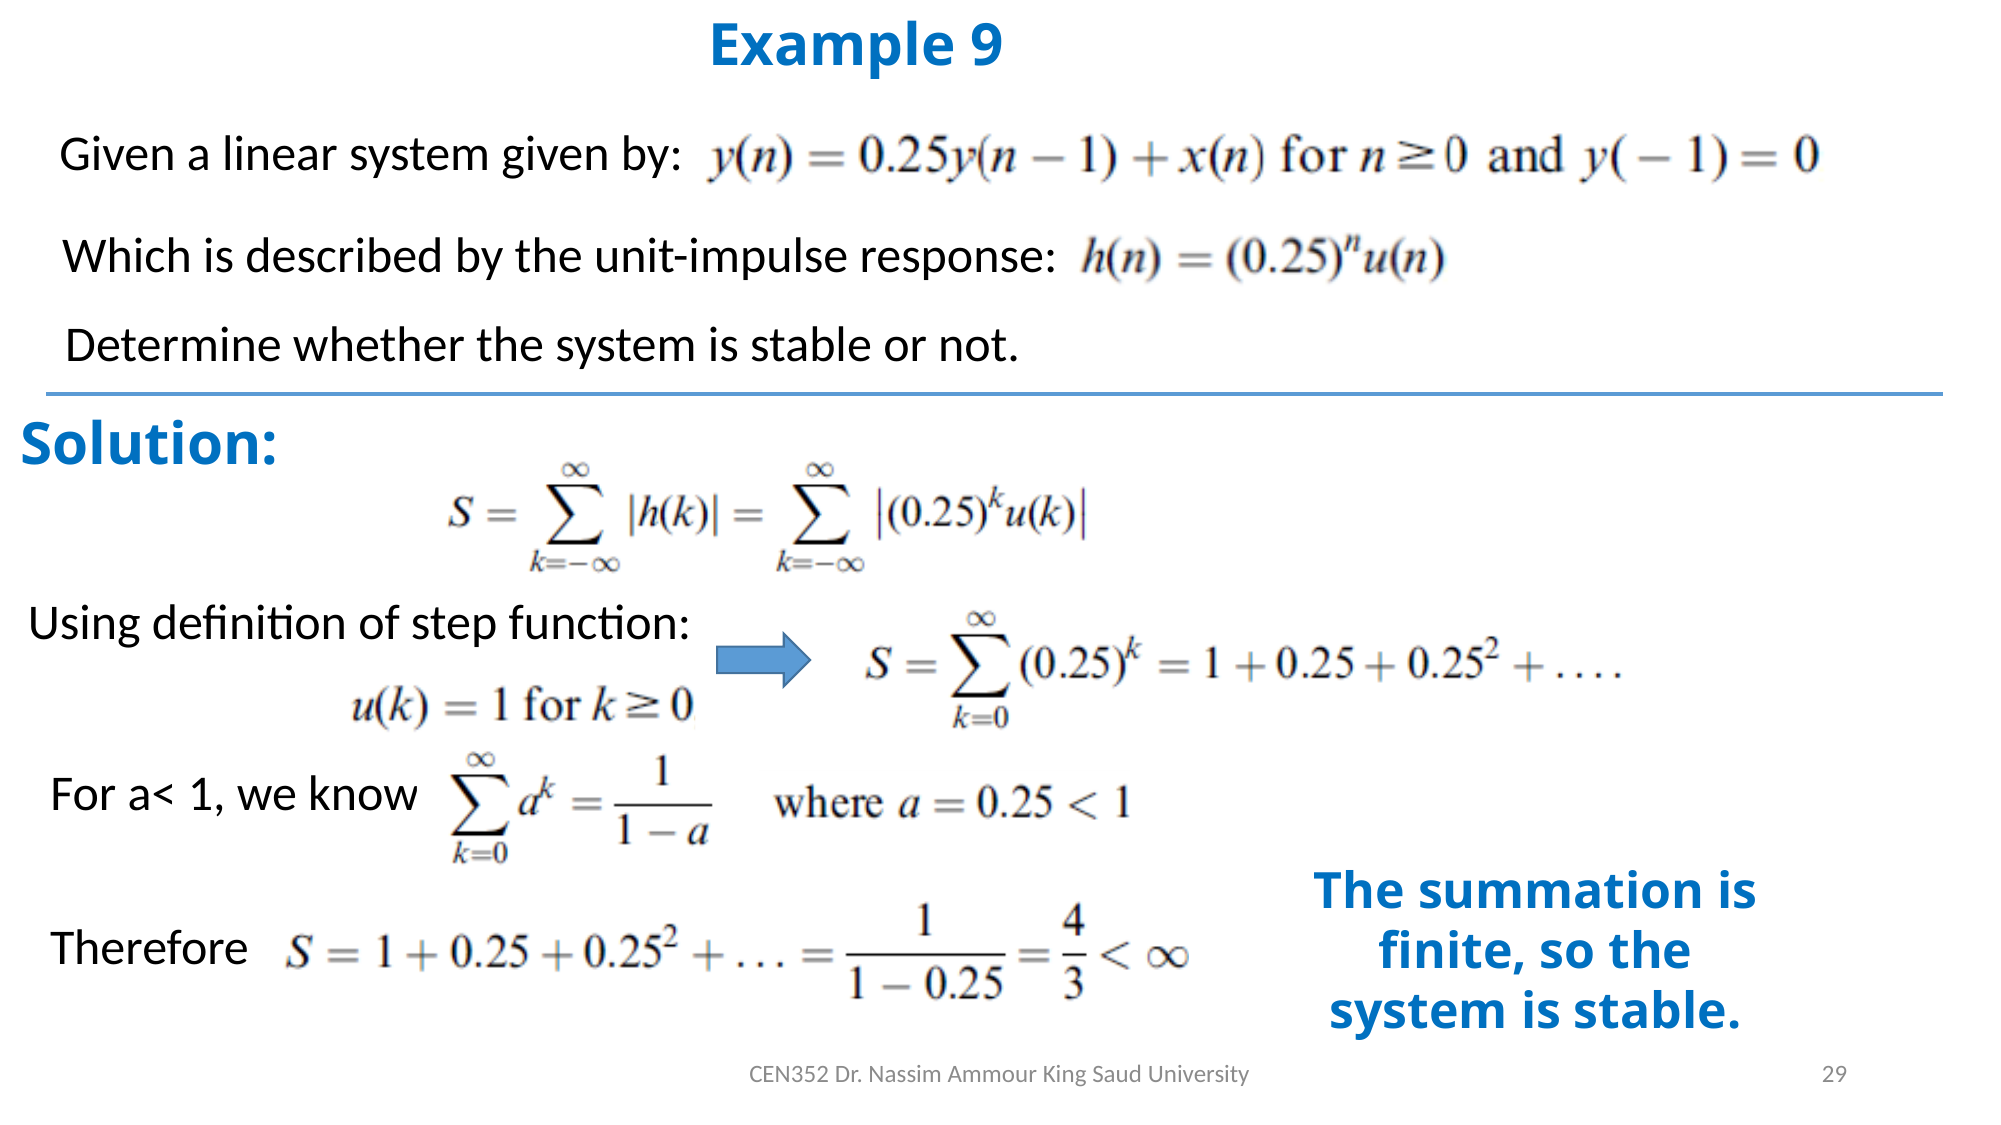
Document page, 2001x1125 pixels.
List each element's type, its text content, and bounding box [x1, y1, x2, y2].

text_box The summation is finite, so the system is stable. [1282, 851, 1789, 1047]
text_box Solution: [5, 398, 293, 484]
text_box Therefore [35, 907, 264, 982]
picture [343, 670, 713, 872]
picture [1069, 214, 1463, 305]
text_box For a< 1, we know [35, 752, 416, 828]
picture [856, 598, 1627, 735]
picture [694, 112, 1837, 195]
footer CEN352 Dr. Nassim Ammour King Saud University [662, 1042, 1338, 1103]
picture [759, 769, 1130, 829]
slide_number 29 [1412, 1042, 1863, 1103]
text_box [716, 631, 812, 689]
picture [437, 448, 1091, 580]
text_box Example 9 [693, 0, 1020, 85]
text_box Which is described by the unit-impulse response: [47, 215, 1069, 290]
picture [265, 900, 1189, 1003]
text_box Given a linear system given by: [44, 112, 694, 188]
text_box Determine whether the system is stable or not. [50, 304, 1036, 380]
text_box Using definition of step function: [13, 582, 707, 658]
